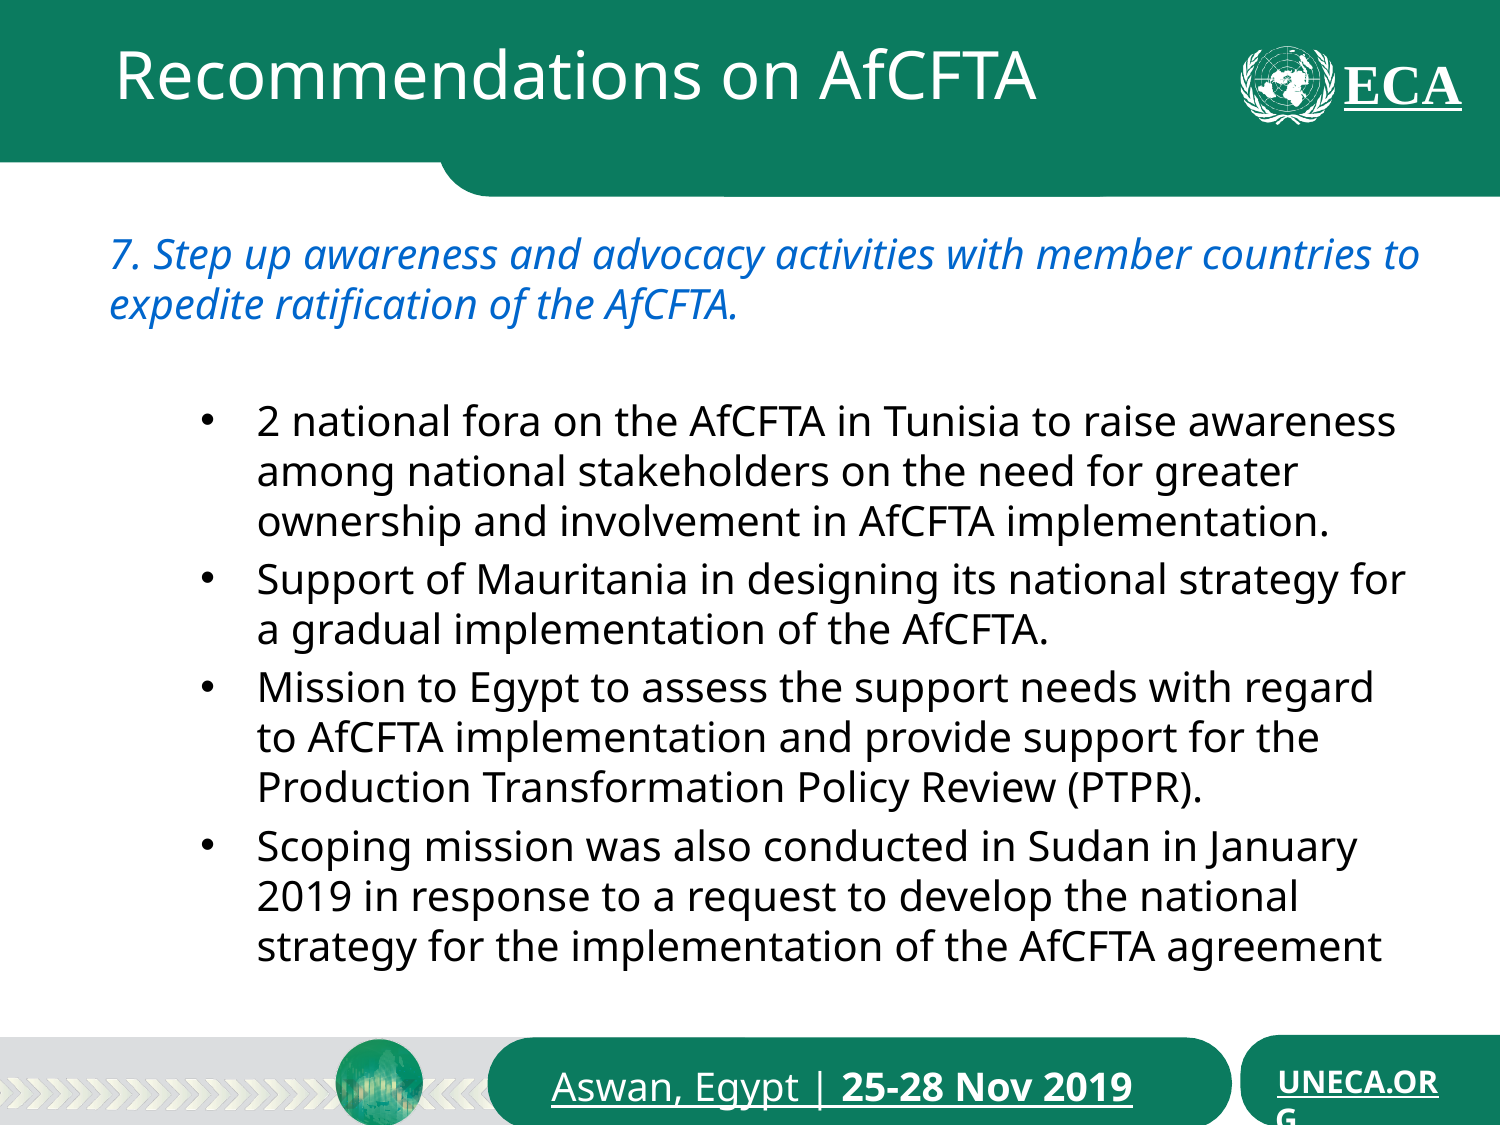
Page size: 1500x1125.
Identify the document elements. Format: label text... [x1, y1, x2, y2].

list Recommendations on AfCFTA [99, 24, 1425, 143]
picture [0, 1037, 526, 1125]
list 7. Step up awareness and advocacy activities with member countries to expedite ratification of the AfCFTA. 2 national fora on the AfCFTA in Tunisia to raise awareness among national stakeholders on the need for greater ownership and involvement in AfCFTA implementation. Support of Mauritania in designing its national strategy for a gradual implementation of the AfCFTA. Mission to Egypt to assess the support needs with regard to AfCFTA implementation and provide support for the Production Transformation Policy Review (PTPR). Scoping mission was also conducted in Sudan in January 2019 in response to a request to develop the national strategy for the implementation of the AfCFTA agreement [87, 220, 1438, 963]
